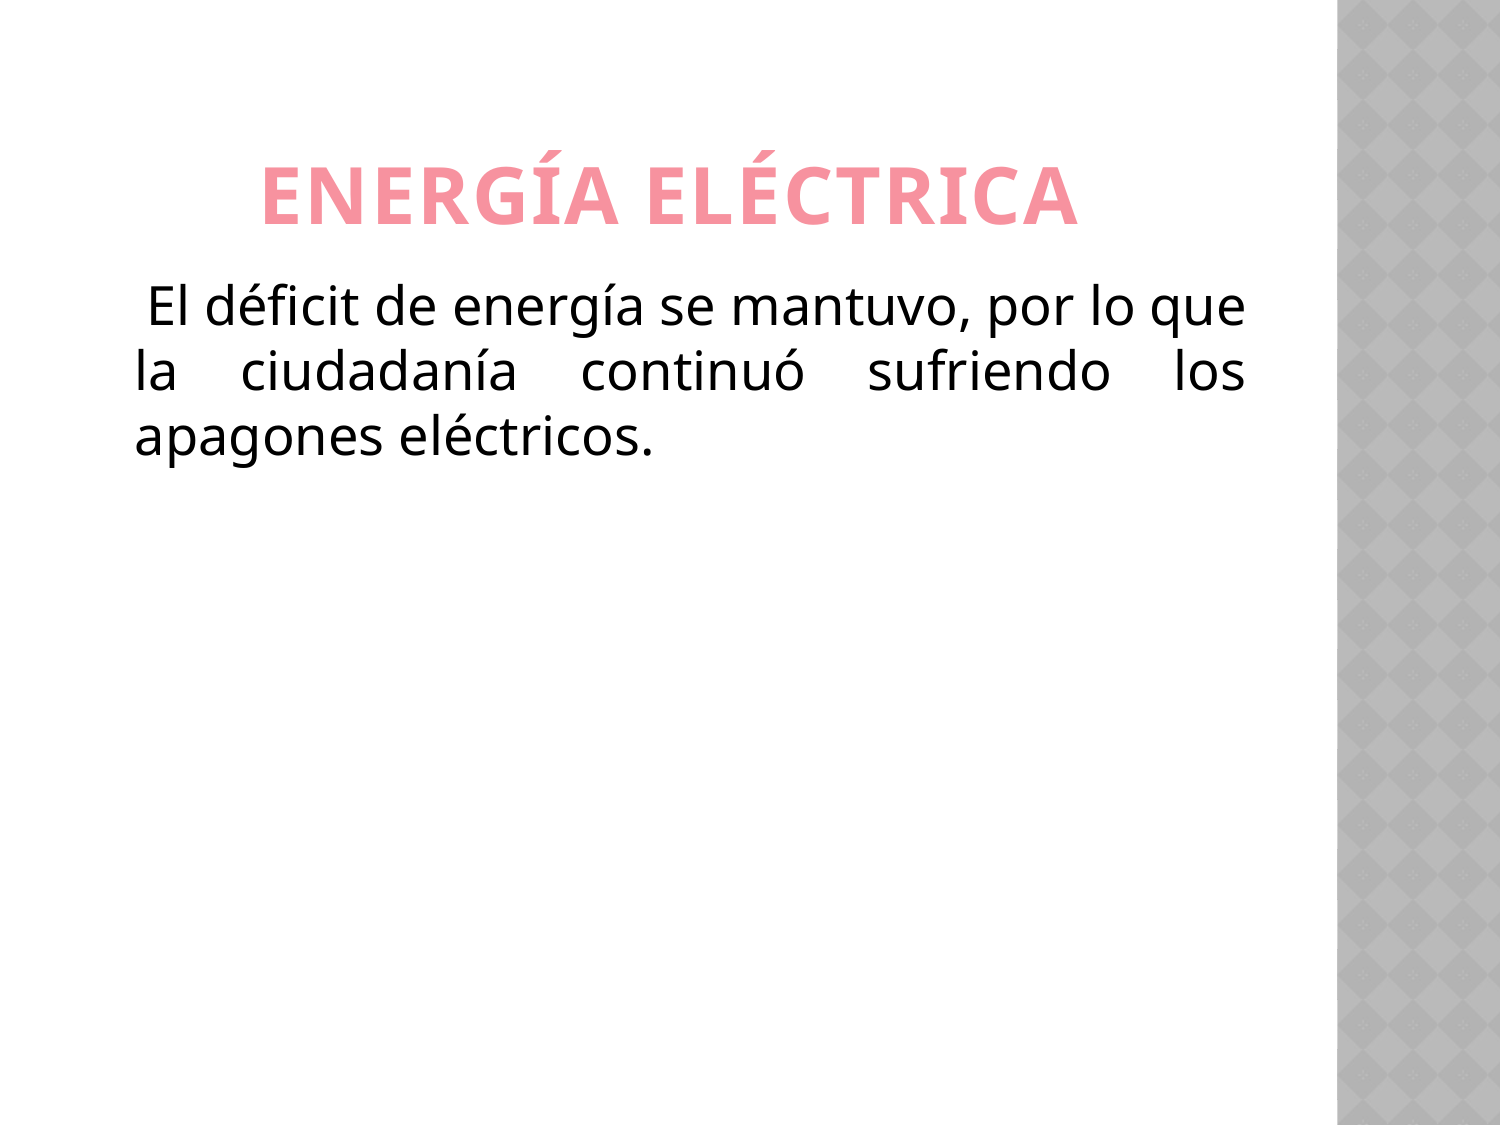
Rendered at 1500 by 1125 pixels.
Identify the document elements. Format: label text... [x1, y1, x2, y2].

title Energía Eléctrica [75, 52, 1263, 240]
list El déficit de energía se mantuvo, por lo que la ciudadanía continuó sufriendo los apagones eléctricos. [75, 264, 1263, 1059]
